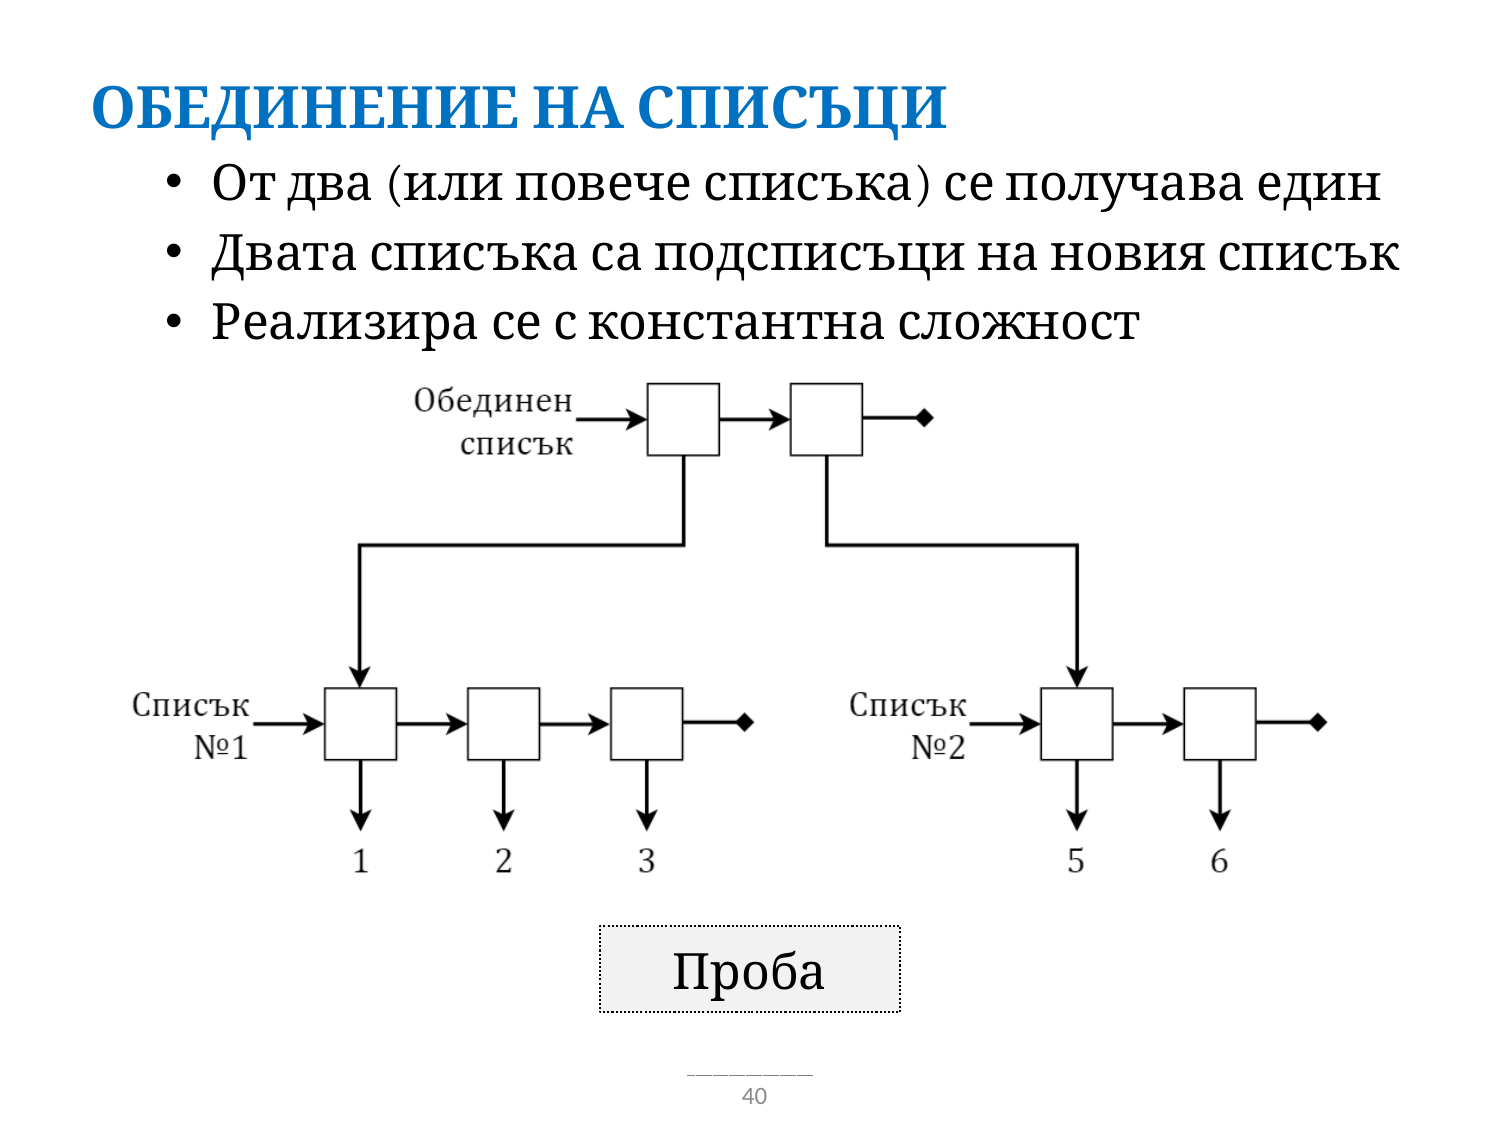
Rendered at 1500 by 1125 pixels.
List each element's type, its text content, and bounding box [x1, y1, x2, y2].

picture [121, 365, 1345, 888]
text_box Проба [598, 924, 902, 1014]
slide_number 40 [579, 1065, 930, 1125]
list Обединение на списъци От два (или повече списъка) се получава един Двата списъка са подсписъци на новия списък Реализира се с константна сложност [75, 62, 1450, 1063]
